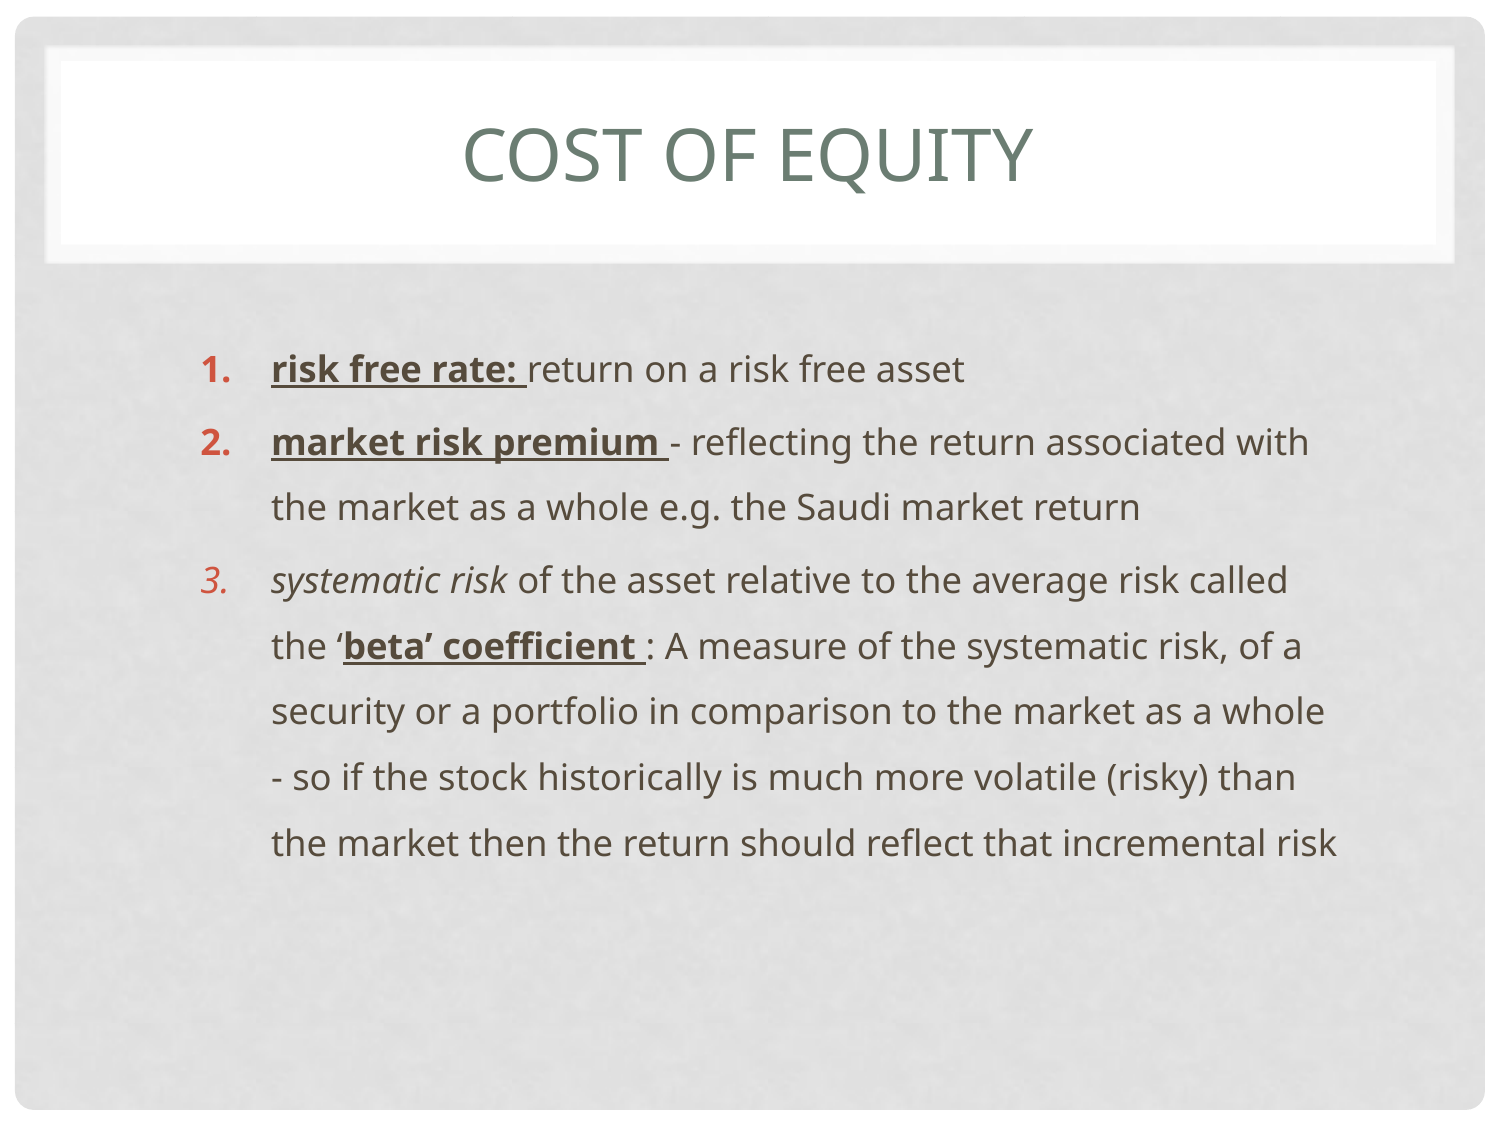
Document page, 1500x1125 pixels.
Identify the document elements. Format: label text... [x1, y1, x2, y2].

list risk free rate: return on a risk free asset market risk premium - reflecting the return associated with the market as a whole e.g. the Saudi market return systematic risk of the asset relative to the average risk called the ‘beta’ coefficient : A measure of the systematic risk, of a security or a portfolio in comparison to the market as a whole - so if the stock historically is much more volatile (risky) than the market then the return should reflect that incremental risk [143, 316, 1359, 1005]
title Cost of equity [69, 66, 1425, 238]
